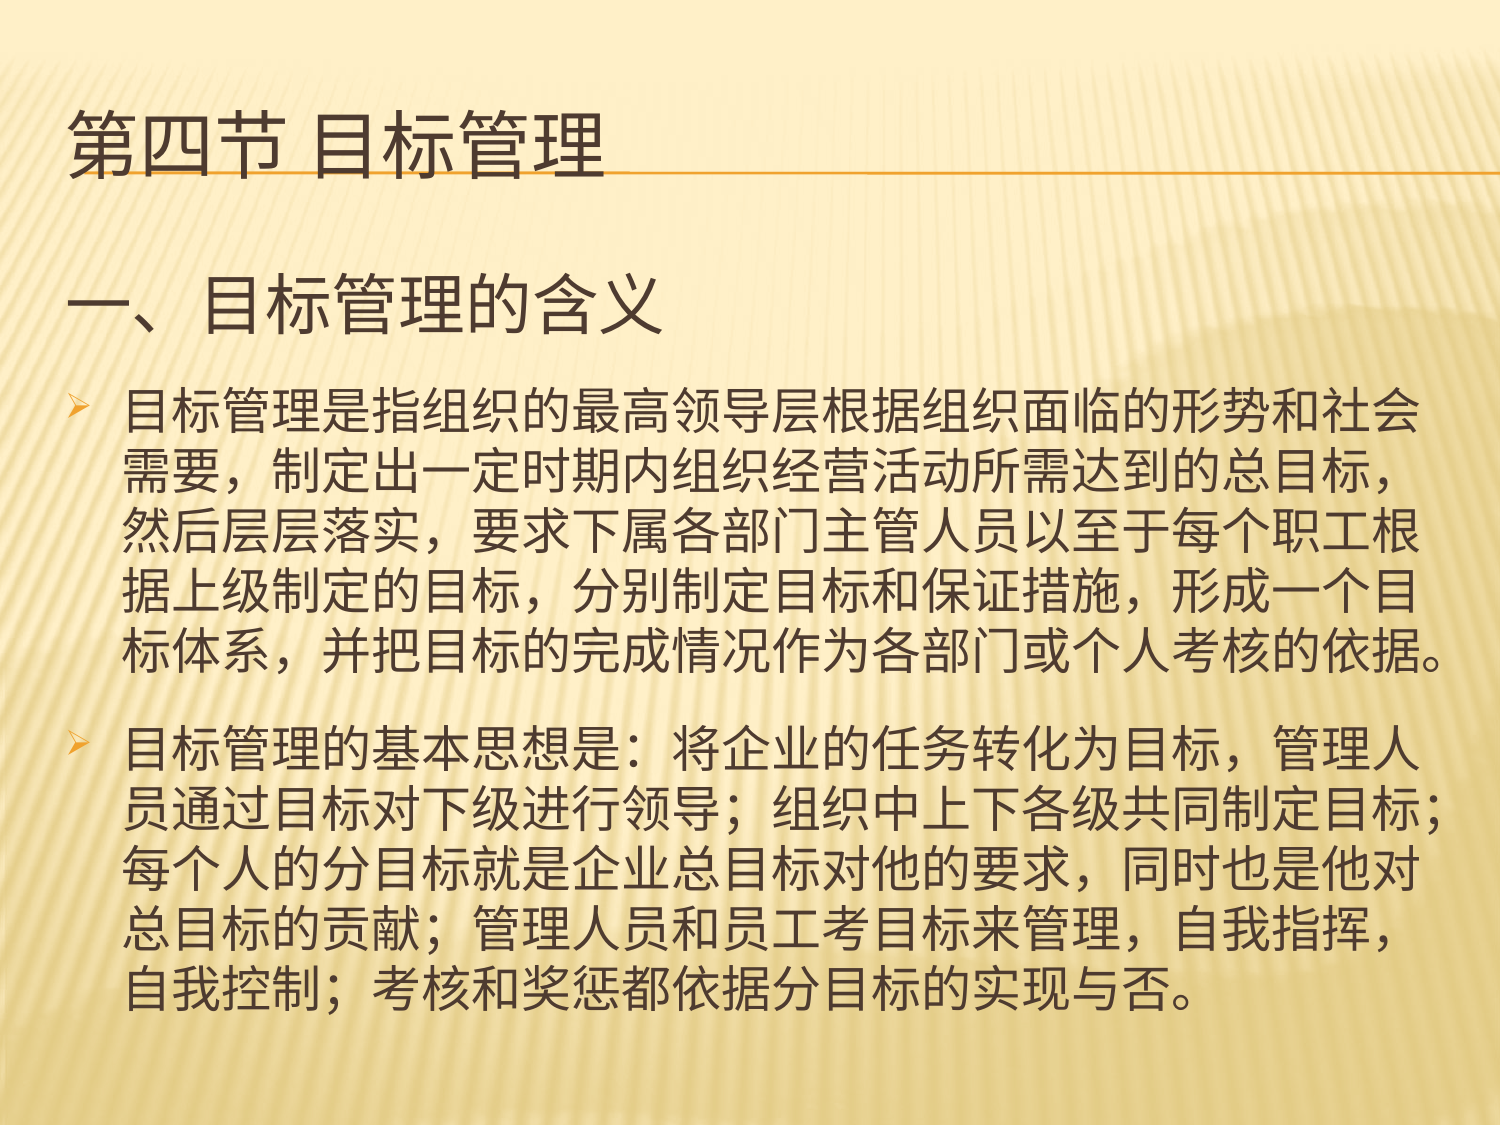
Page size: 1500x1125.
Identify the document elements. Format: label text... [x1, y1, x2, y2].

title 第四节 目标管理 [50, 75, 1475, 213]
list 一、目标管理的含义 目标管理是指组织的最高领导层根据组织面临的形势和社会需要，制定出一定时期内组织经营活动所需达到的总目标，然后层层落实，要求下属各部门主管人员以至于每个职工根据上级制定的目标，分别制定目标和保证措施，形成一个目标体系，并把目标的完成情况作为各部门或个人考核的依据。 目标管理的基本思想是：将企业的任务转化为目标，管理人员通过目标对下级进行领导；组织中上下各级共同制定目标；每个人的分目标就是企业总目标对他的要求，同时也是他对总目标的贡献；管理人员和员工考目标来管理，自我指挥，自我控制；考核和奖惩都依据分目标的实现与否。 [49, 254, 1476, 998]
